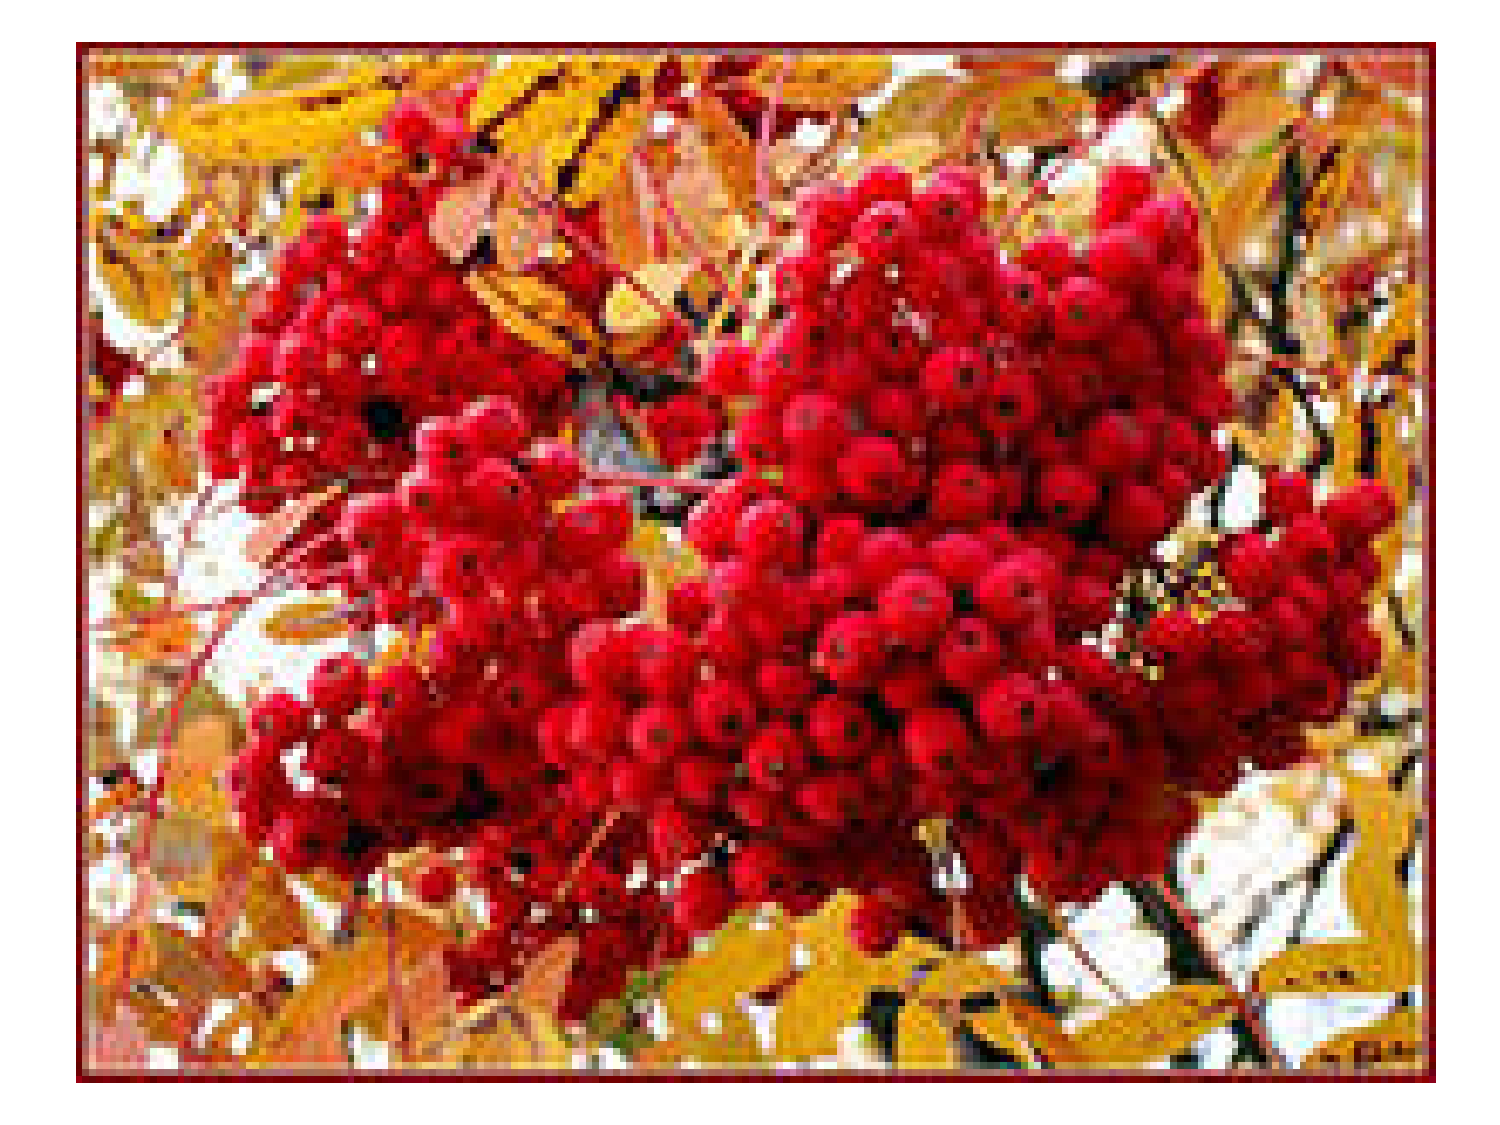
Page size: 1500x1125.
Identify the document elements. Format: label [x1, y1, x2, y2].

picture [76, 42, 1436, 1083]
